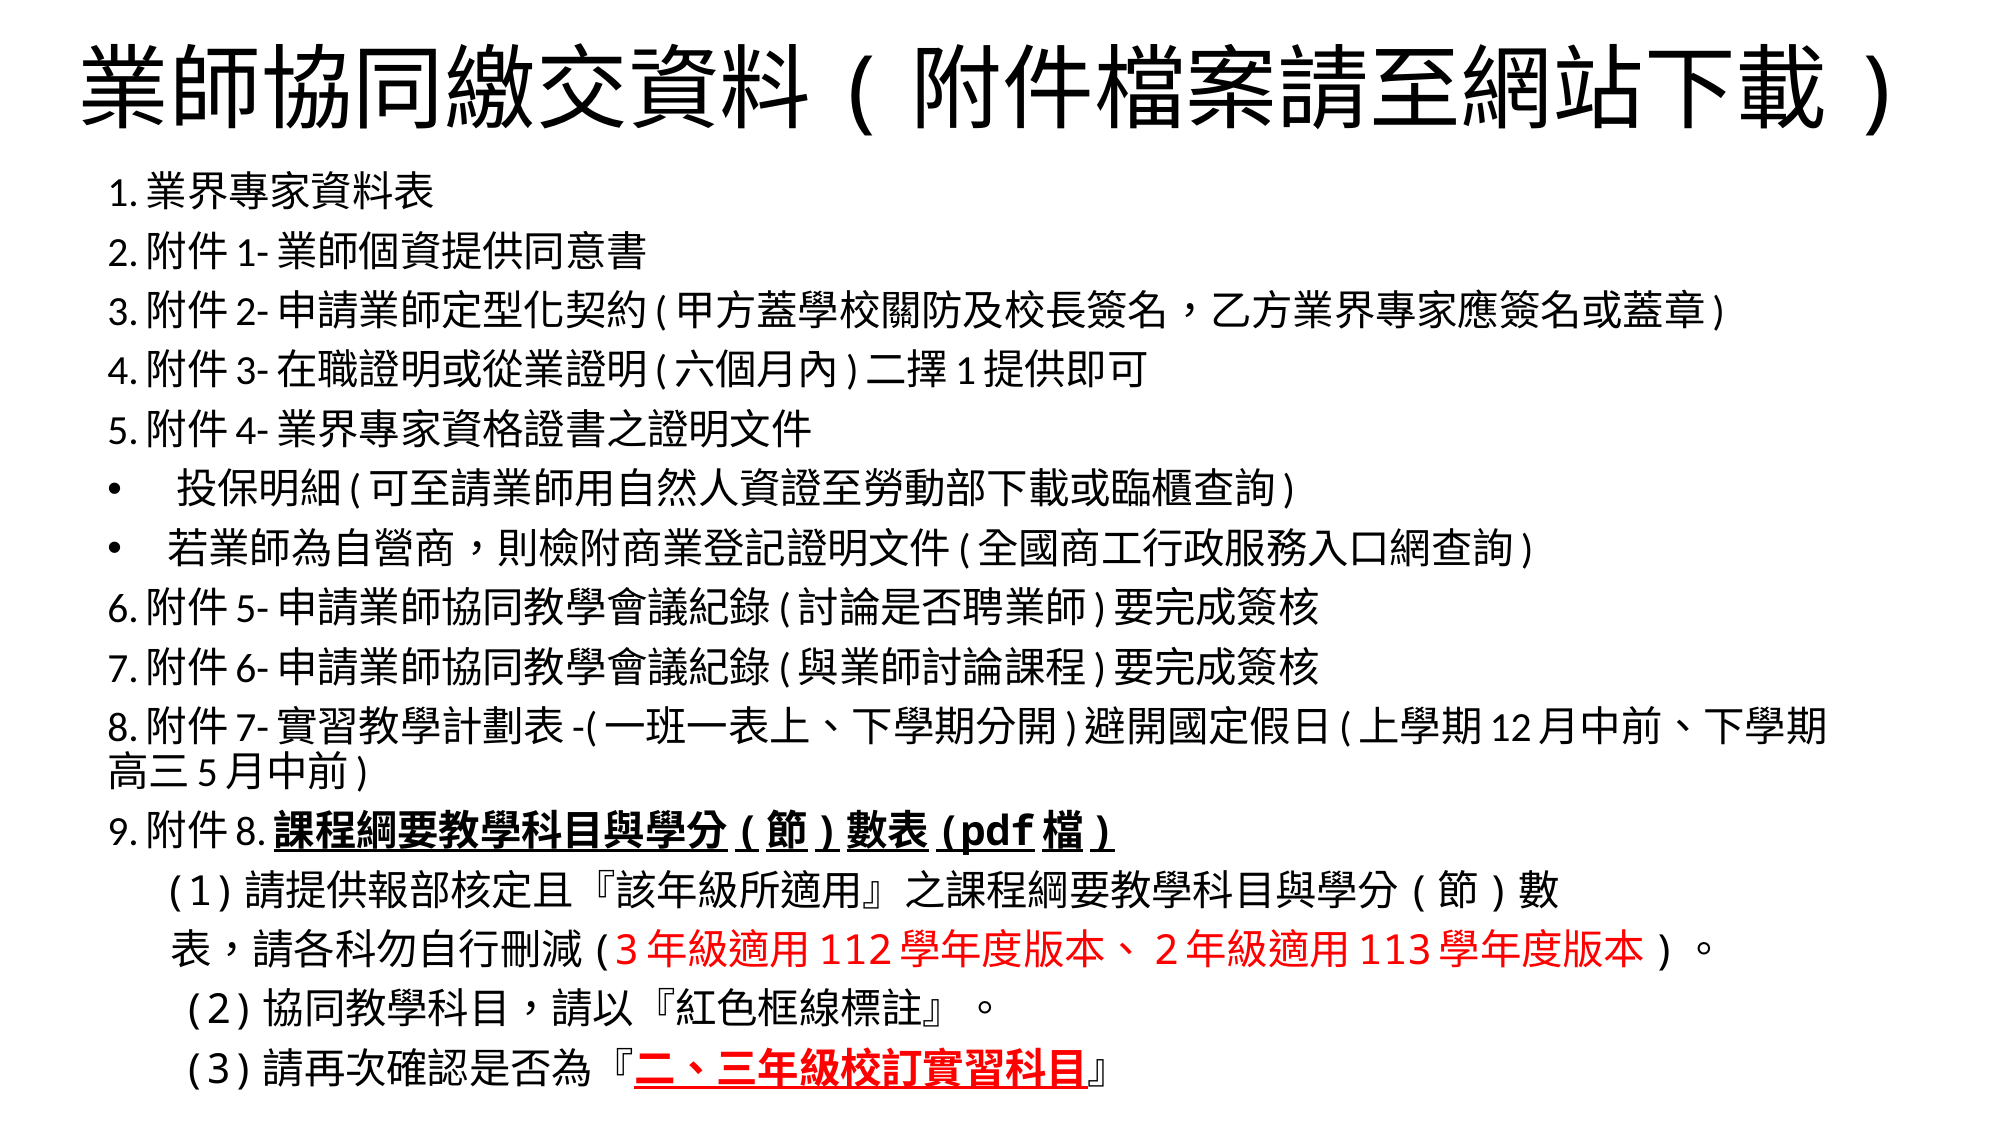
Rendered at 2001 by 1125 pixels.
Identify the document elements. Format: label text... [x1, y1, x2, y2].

list 1.業界專家資料表 2.附件1-業師個資提供同意書 3.附件2-申請業師定型化契約(甲方蓋學校關防及校長簽名，乙方業界專家應簽名或蓋章) 4.附件3-在職證明或從業證明(六個月內)二擇1提供即可 5.附件4-業界專家資格證書之證明文件 投保明細(可至請業師用自然人資證至勞動部下載或臨櫃查詢) 若業師為自營商，則檢附商業登記證明文件(全國商工行政服務入口網查詢) 6.附件5-申請業師協同教學會議紀錄(討論是否聘業師)要完成簽核 7.附件6-申請業師協同教學會議紀錄(與業師討論課程)要完成簽核 8.附件7-實習教學計劃表-(一班一表上、下學期分開)避開國定假日(上學期12月中前、下學期高三5月中前) 9.附件8.課程綱要教學科目與學分(節)數表(pdf檔) (1)請提供報部核定且『該年級所適用』之課程綱要教學科目與學分(節)數 表，請各科勿自行刪減(3年級適用112學年度版本、2年級適用113學年度版本)。 (2)協同教學科目，請以『紅色框線標註』。 (3)請再次確認是否為『二、三年級校訂實習科目』 [92, 163, 1863, 1111]
title 業師協同繳交資料(附件檔案請至網站下載) [62, 0, 1952, 201]
